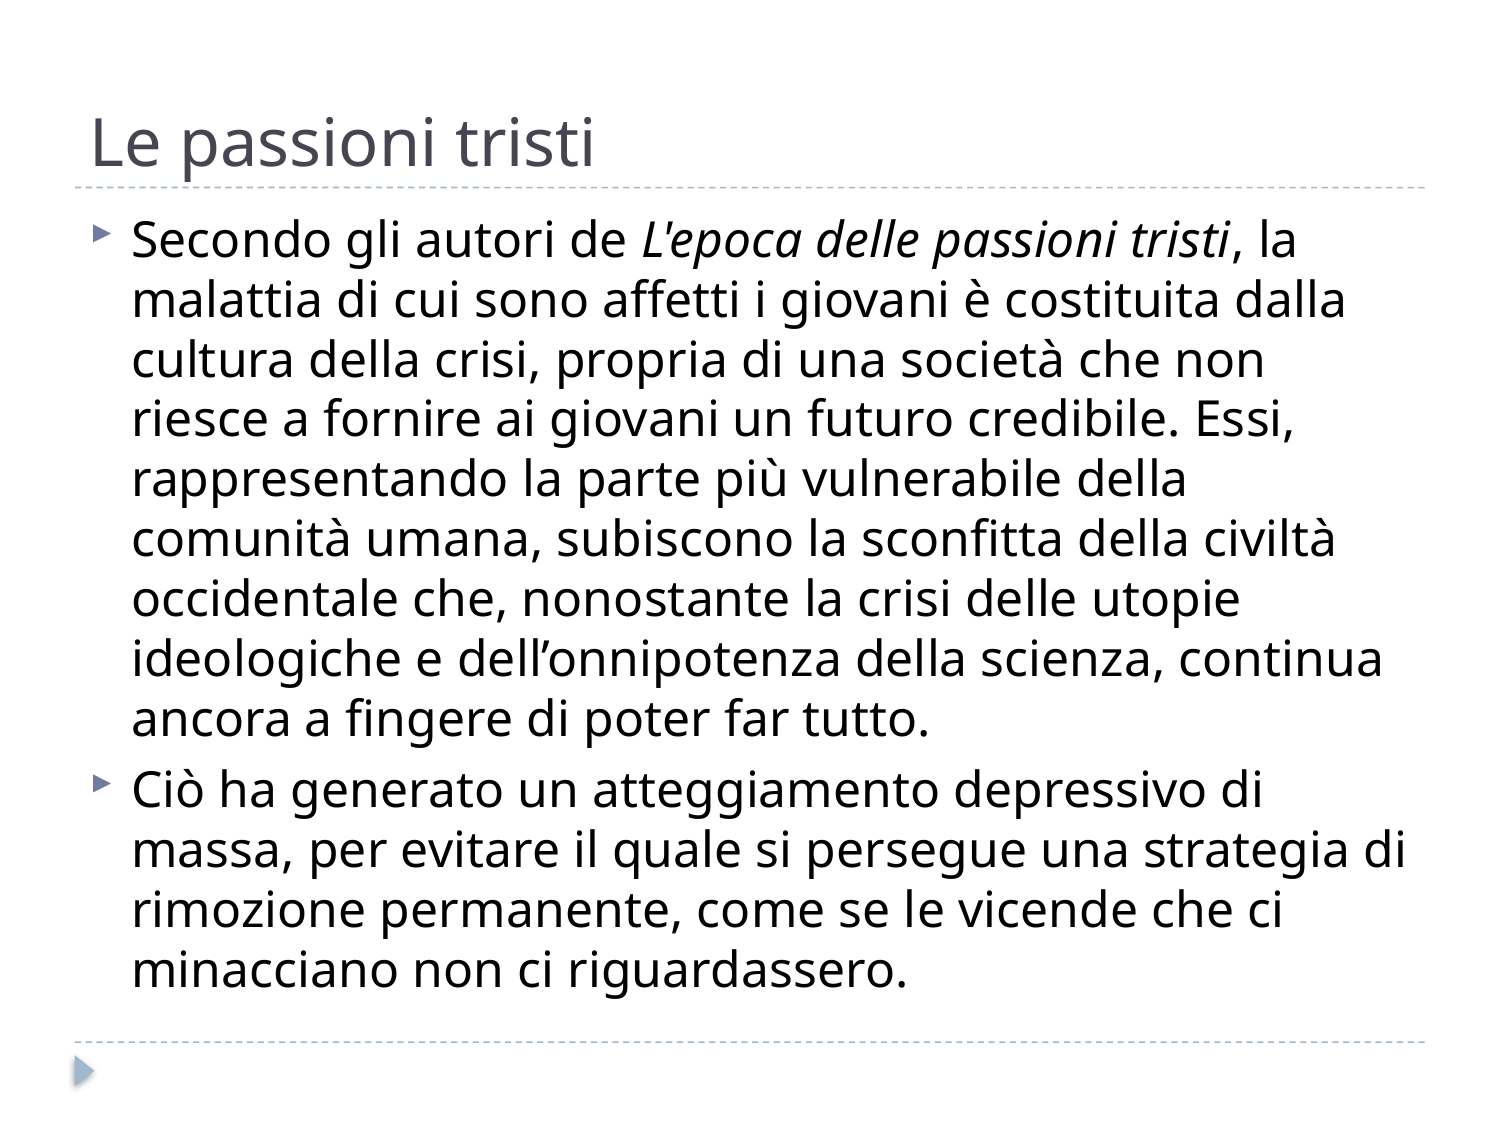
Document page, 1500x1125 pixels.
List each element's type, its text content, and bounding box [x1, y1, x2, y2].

title Le passioni tristi [75, 24, 1425, 188]
list Secondo gli autori de L'epoca delle passioni tristi, la malattia di cui sono affetti i giovani è costituita dalla cultura della crisi, propria di una società che non riesce a fornire ai giovani un futuro credibile. Essi, rappresentando la parte più vulnerabile della comunità umana, subiscono la sconfitta della civiltà occidentale che, nonostante la crisi delle utopie ideologiche e dell’onnipotenza della scienza, continua ancora a fingere di poter far tutto. Ciò ha generato un atteggiamento depressivo di massa, per evitare il quale si persegue una strategia di rimozione permanente, come se le vicende che ci minacciano non ci riguardassero. [75, 200, 1425, 1010]
